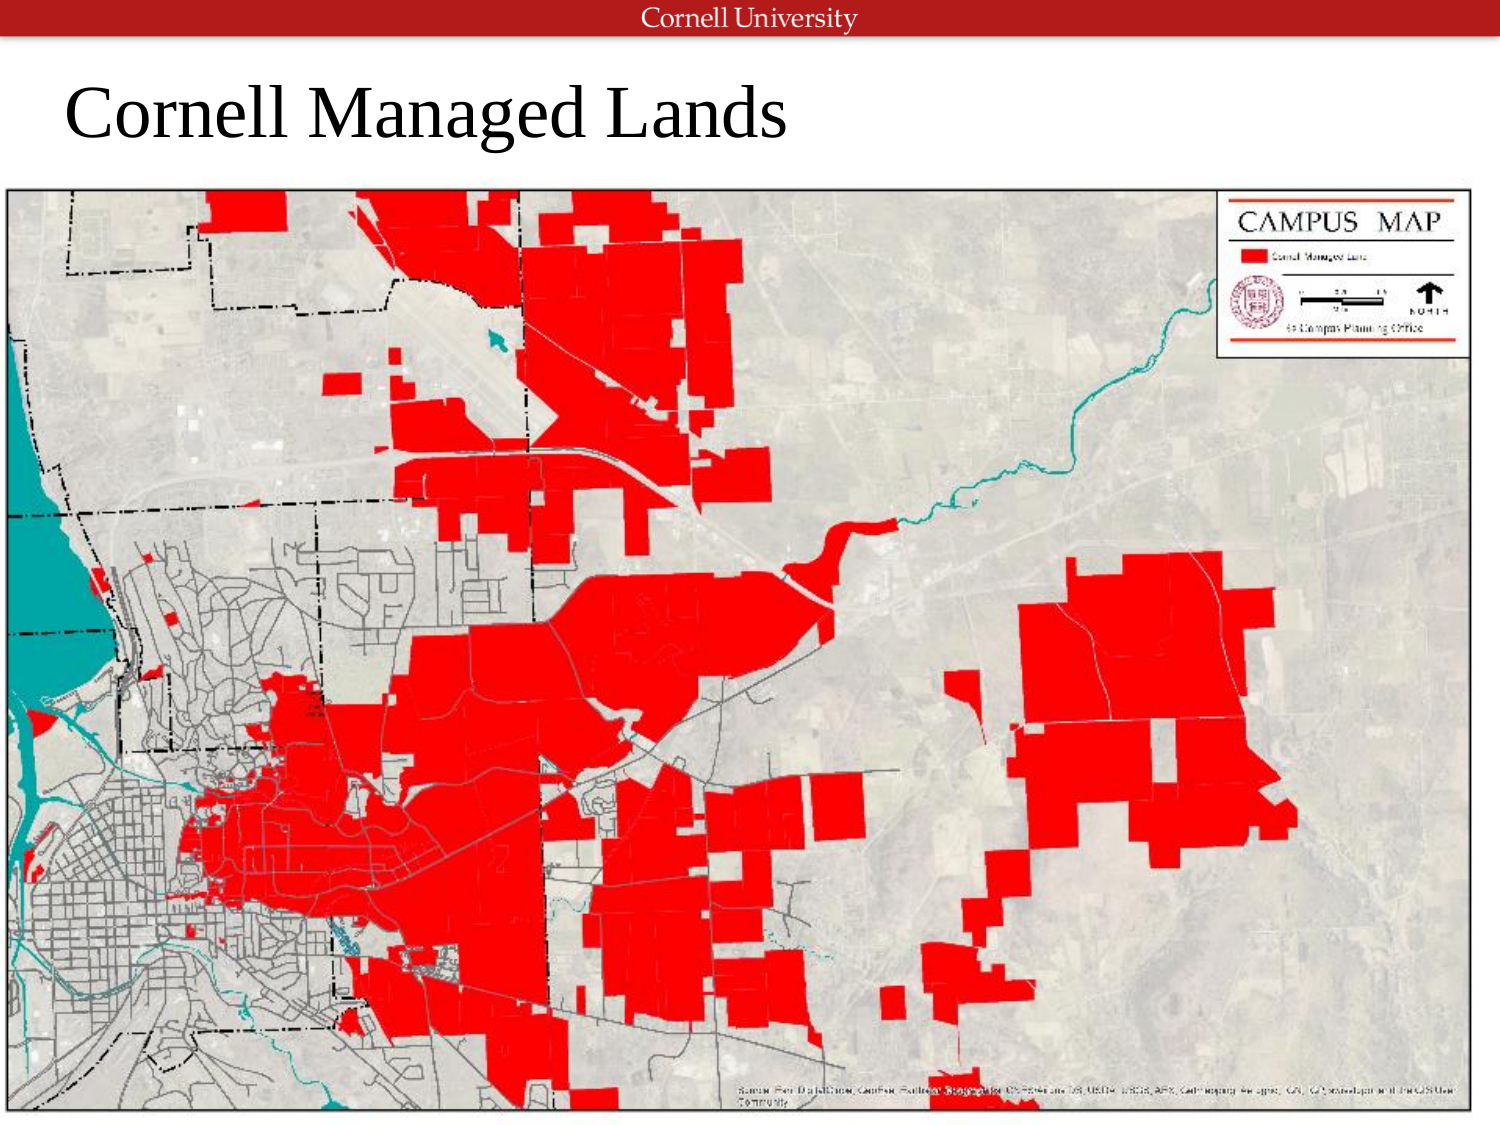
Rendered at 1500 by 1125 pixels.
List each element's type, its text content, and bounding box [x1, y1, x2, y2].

text_box Cornell Managed Lands [50, 55, 1312, 152]
picture [0, 154, 1500, 1125]
picture [635, 0, 858, 55]
